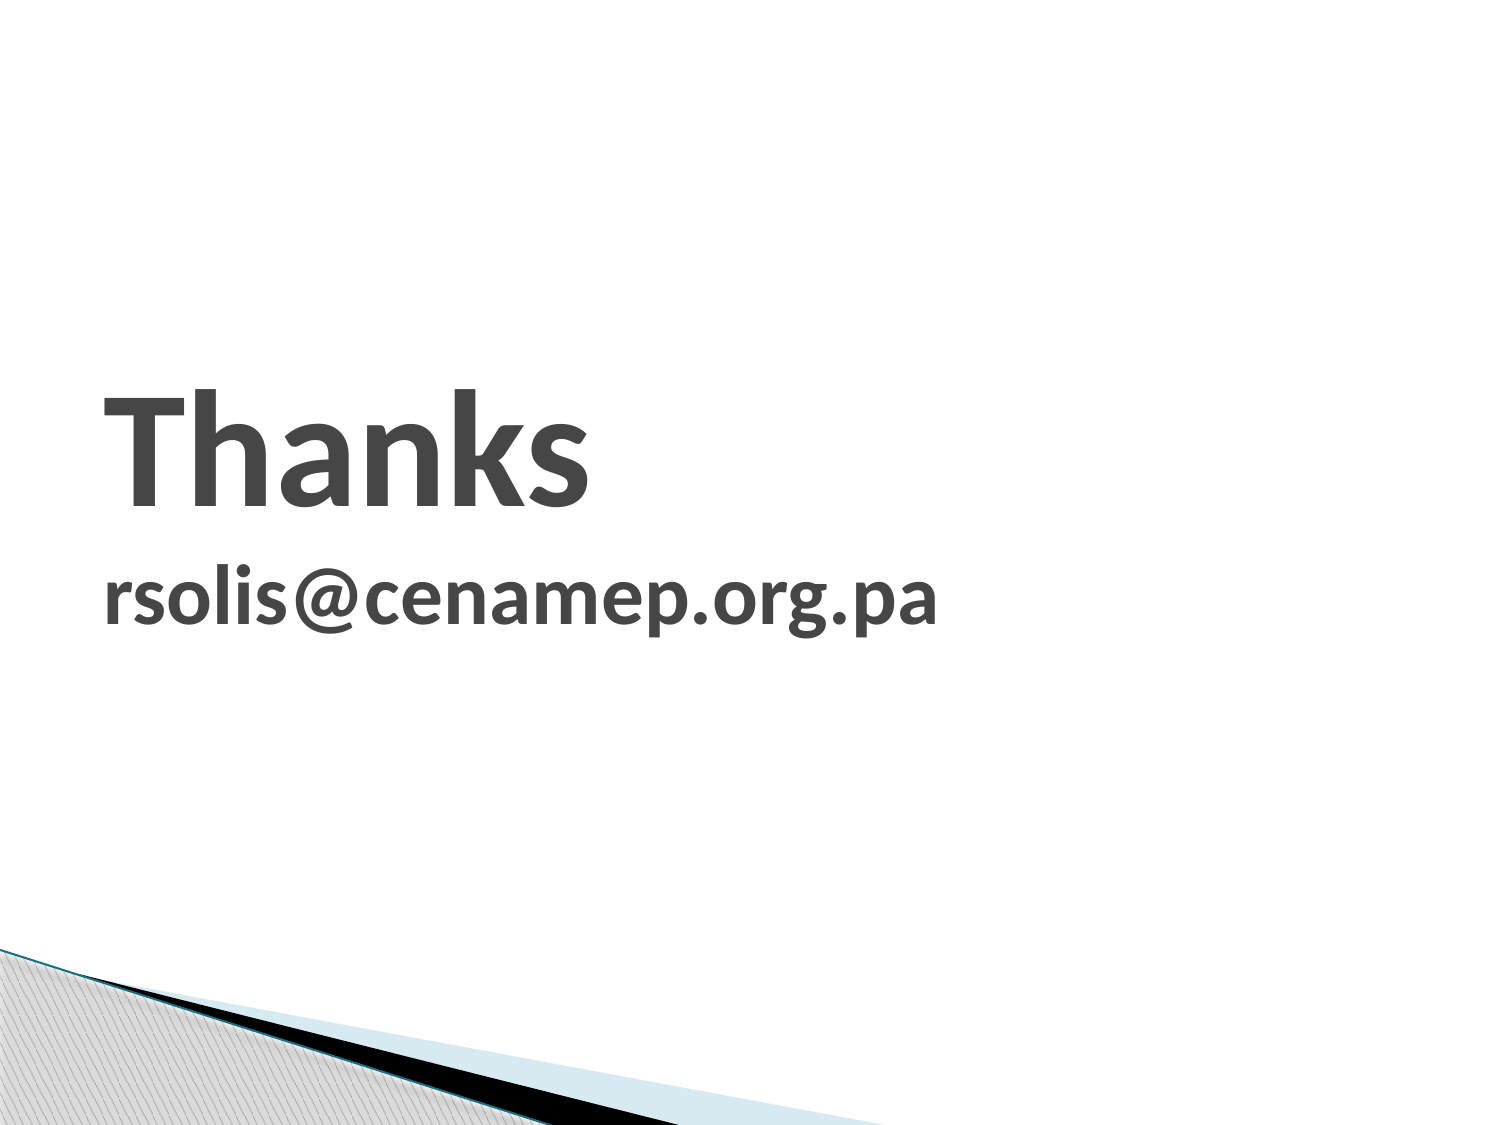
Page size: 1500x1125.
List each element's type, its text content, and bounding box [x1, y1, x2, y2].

title Thanks rsolis@cenamep.org.pa [88, 326, 1439, 656]
